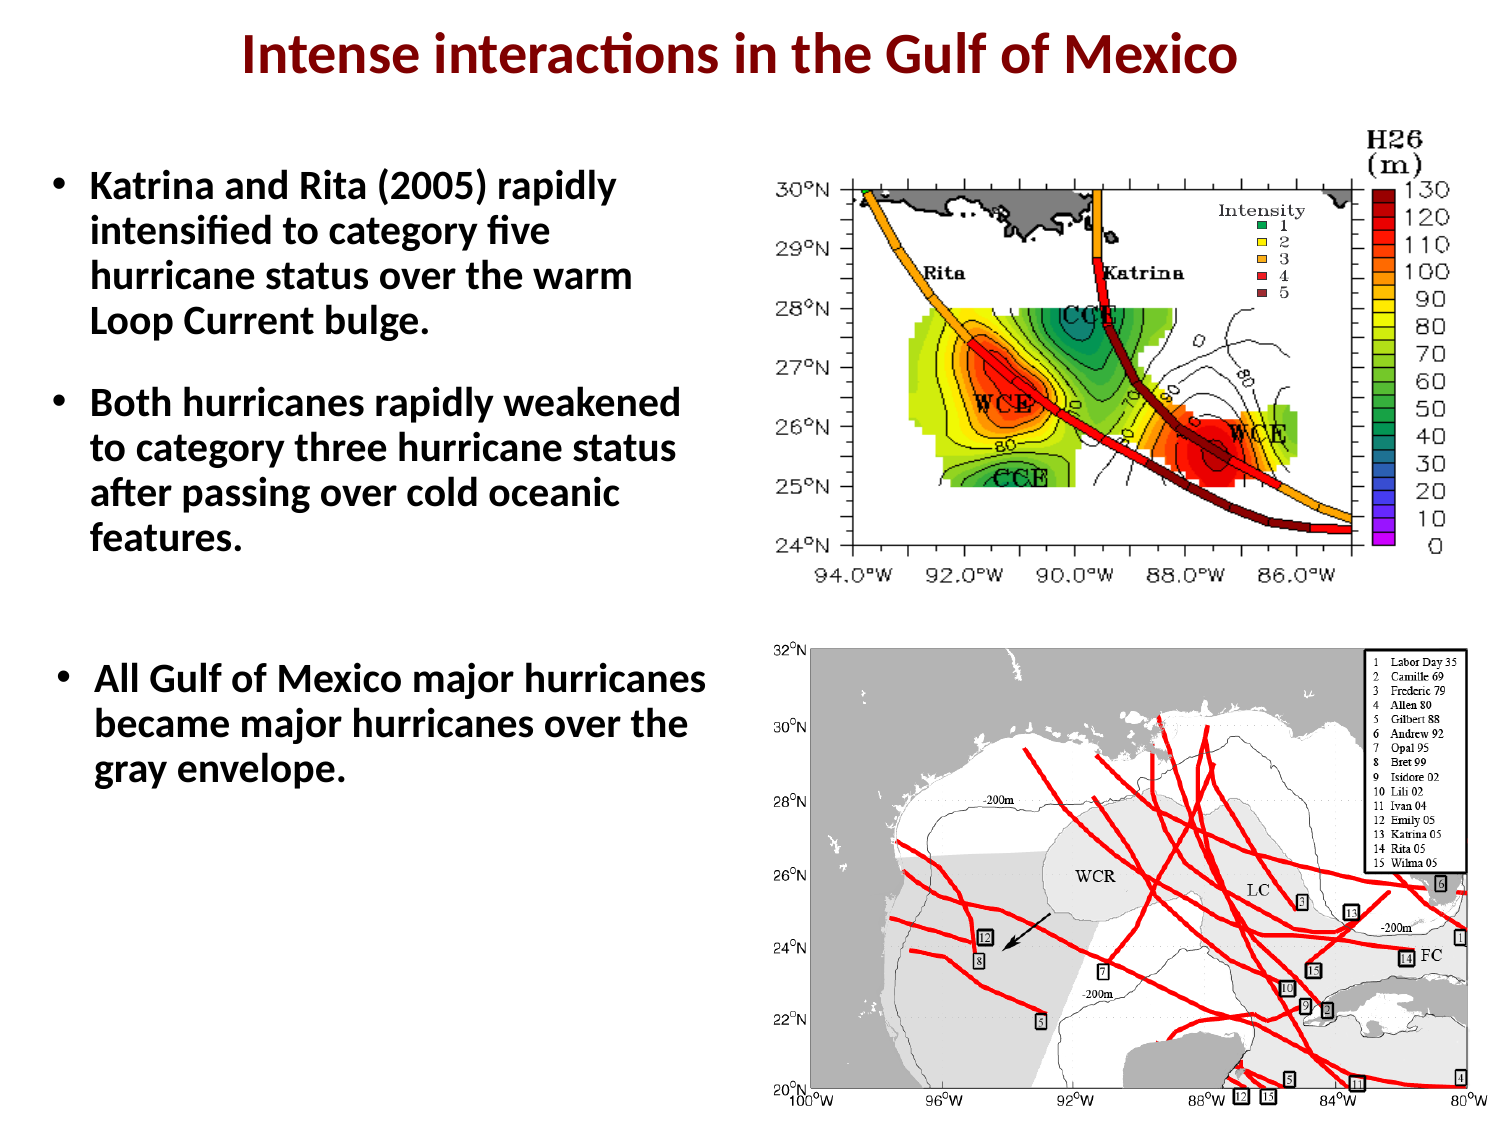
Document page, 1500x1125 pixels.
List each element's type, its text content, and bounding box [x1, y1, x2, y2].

text_box All Gulf of Mexico major hurricanes became major hurricanes over the gray envelope. [41, 649, 743, 838]
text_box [768, 129, 1454, 588]
picture [764, 627, 1498, 1125]
title Intense interactions in the Gulf of Mexico [41, 8, 1440, 94]
text_box Katrina and Rita (2005) rapidly intensified to category five hurricane status over the warm Loop Current bulge. Both hurricanes rapidly weakened to category three hurricane status after passing over cold oceanic features. [37, 155, 705, 602]
